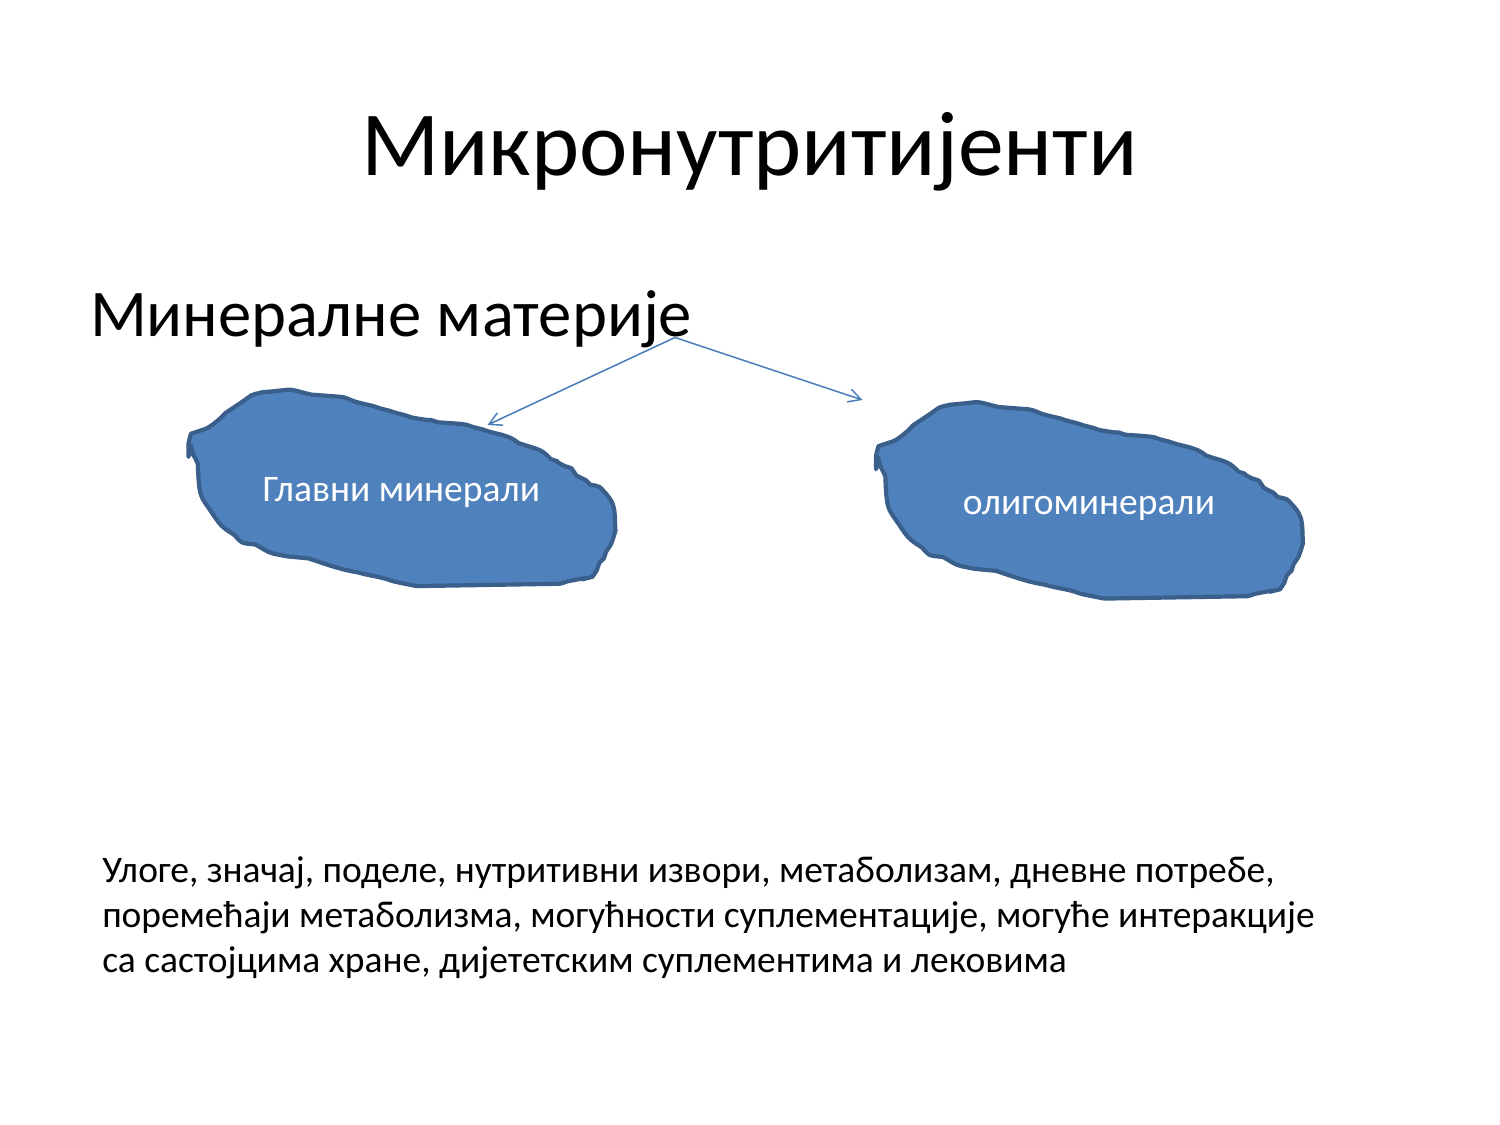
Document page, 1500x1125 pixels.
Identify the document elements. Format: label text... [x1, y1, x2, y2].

title Микронутритијенти [75, 45, 1425, 233]
text_box Улоге, значај, поделе, нутритивни извори, метаболизам, дневне потребе, поремећаји метаболизма, могућности суплементације, могуће интеракције са састојцима хране, дијететским суплементима и лековима [87, 837, 1338, 988]
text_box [487, 337, 676, 426]
list Минералне материје [75, 262, 1425, 1075]
text_box олигоминерали [873, 400, 1306, 601]
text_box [674, 337, 863, 401]
text_box Главни минерали [186, 387, 618, 589]
